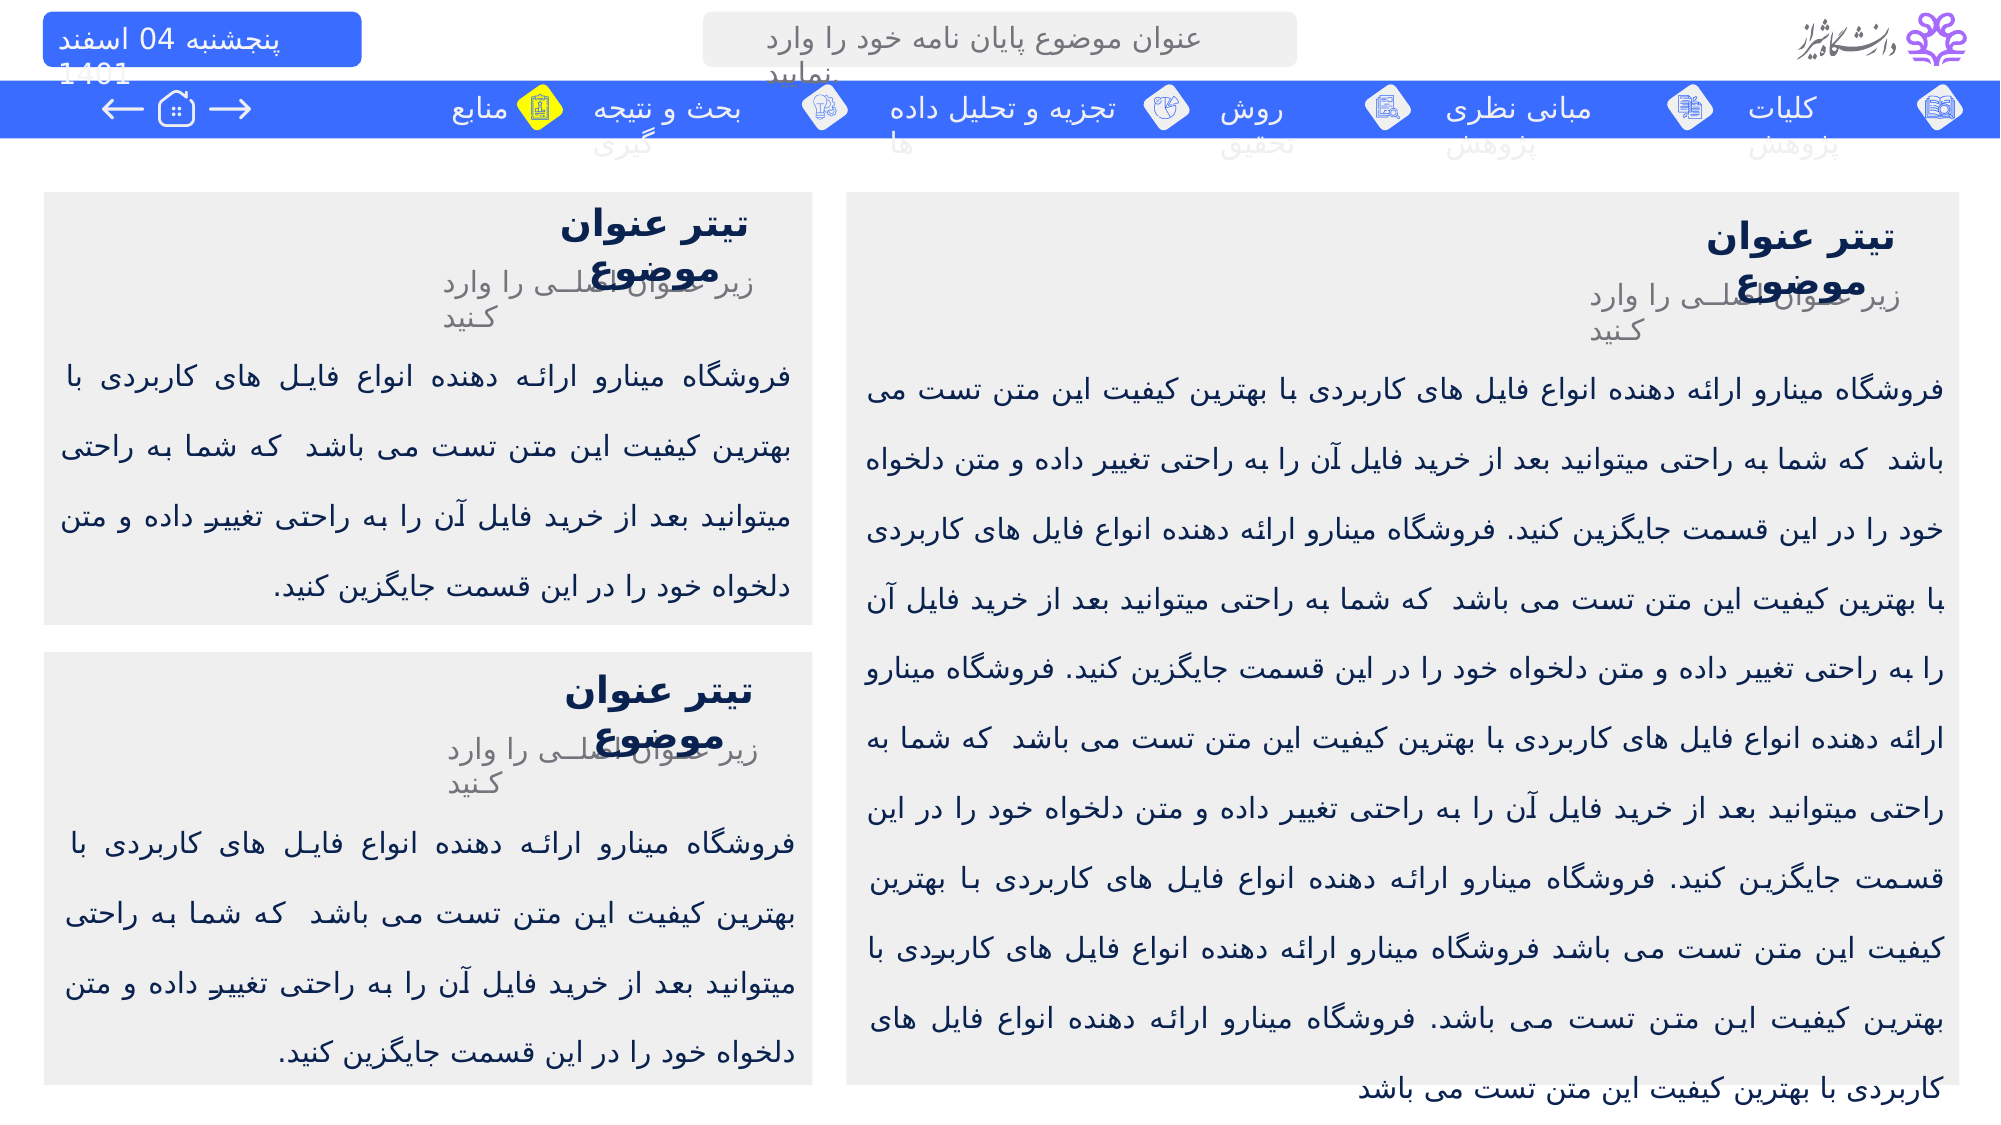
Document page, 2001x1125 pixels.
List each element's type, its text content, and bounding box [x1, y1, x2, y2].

text_box فروشگاه مینارو ارائه دهنده انواع فایل های کاربردی با بهترین کیفیت این متن تست می باشد که شما به راحتی میتوانید بعد از خرید فایل آن را به راحتی تغییر داده و متن دلخواه خود را در این قسمت جایگزین کنید. فروشگاه مینارو ارائه دهنده انواع فایل های کاربردی با بهترین کیفیت این متن تست می باشد که شما به راحتی میتوانید بعد از خرید فایل آن را به راحتی تغییر داده و متن دلخواه خود را در این قسمت جایگزین کنید. فروشگاه مینارو ارائه دهنده انواع فایل های کاربردی با بهترین کیفیت این متن تست می باشد که شما به راحتی میتوانید بعد از خرید فایل آن را به راحتی تغییر داده و متن دلخواه خود را در این قسمت جایگزین کنید. فروشگاه مینارو ارائه دهنده انواع فایل های کاربردی با بهترین کیفیت این متن تست می باشد فروشگاه مینارو ارائه دهنده انواع فایل های کاربردی با بهترین کیفیت این متن تست می باشد. فروشگاه مینارو ارائه دهنده انواع فایل های کاربردی با بهترین کیفیت این متن تست می باشد [850, 327, 1960, 1112]
picture [209, 88, 251, 130]
text_box [1666, 83, 1715, 132]
text_box [845, 191, 1960, 1086]
text_box عنوان موضوع پایان نامه خود را وارد نمایید. [750, 12, 1250, 97]
text_box فروشگاه مینارو ارائه دهنده انواع فایل های کاربردی با بهترین کیفیت این متن تست می باشد که شما به راحتی میتوانید بعد از خرید فایل آن را به راحتی تغییر داده و متن دلخواه خود را در این قسمت جایگزین کنید. [43, 314, 807, 610]
picture [1376, 95, 1400, 119]
text_box [1915, 94, 1925, 120]
text_box فروشگاه مینارو ارائه دهنده انواع فایل های کاربردی با بهترین کیفیت این متن تست می باشد که شما به راحتی میتوانید بعد از خرید فایل آن را به راحتی تغییر داده و متن دلخواه خود را در این قسمت جایگزین کنید. [47, 781, 811, 1077]
text_box تیتر عنوان موضوع [1659, 204, 1943, 310]
text_box زیر عنـوان اصلــی را وارد کـنید [1574, 268, 1946, 327]
text_box زیر عنـوان اصلــی را وارد کـنید [427, 255, 800, 314]
text_box بحث و نتیجه گیری [578, 81, 811, 167]
text_box [43, 191, 813, 626]
text_box [1926, 122, 1953, 132]
text_box پنجشنبه 04 اسفند 1401 [43, 12, 370, 98]
text_box [1363, 83, 1413, 132]
text_box [1142, 97, 1191, 132]
picture [527, 94, 553, 120]
text_box تیتر عنوان موضوع [517, 658, 801, 764]
text_box مبانی نظری پژوهش [1430, 81, 1679, 167]
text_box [1906, 12, 1967, 66]
text_box روش تحقیق [1205, 81, 1374, 167]
text_box [515, 83, 565, 132]
text_box زیر عنـوان اصلــی را وارد کـنید [432, 722, 804, 781]
text_box [800, 97, 849, 132]
picture [102, 88, 144, 130]
text_box [1955, 95, 1965, 121]
picture [1678, 95, 1702, 119]
text_box تیتر عنوان موضوع [513, 191, 797, 297]
text_box [43, 651, 813, 1086]
picture [811, 93, 839, 121]
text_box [1796, 18, 1897, 60]
picture [1925, 93, 1955, 122]
text_box کلیات پژوهش [1733, 81, 1929, 167]
picture [1154, 95, 1179, 120]
picture [158, 90, 195, 127]
text_box منابع [436, 81, 534, 132]
text_box [1926, 83, 1954, 93]
text_box تجزیه و تحلیل داده ها [874, 97, 1154, 167]
